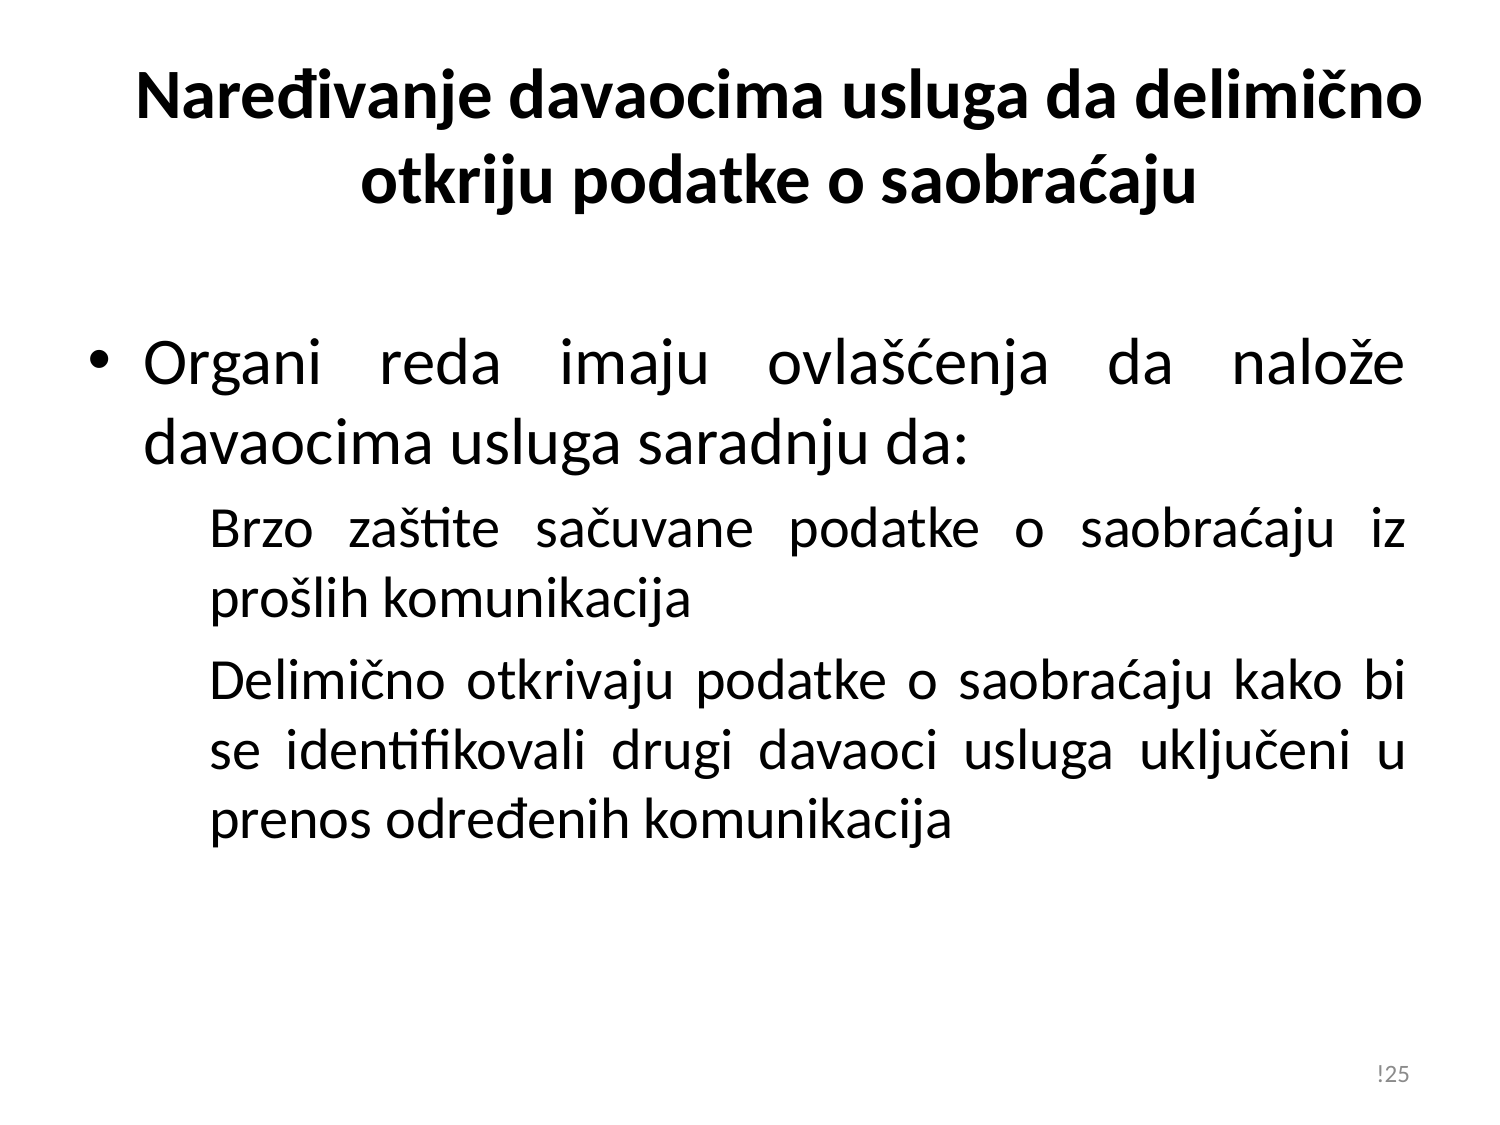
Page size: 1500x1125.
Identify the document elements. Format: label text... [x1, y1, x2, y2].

title Naređivanje davaocima usluga da delimično otkriju podatke o saobraćaju [75, 40, 1486, 219]
slide_number !25 [1074, 1042, 1425, 1103]
list Organi reda imaju ovlašćenja da nalože davaocima usluga saradnju da: Brzo zaštite sačuvane podatke o saobraćaju iz prošlih komunikacija Delimično otkrivaju podatke o saobraćaju kako bi se identifikovali drugi davaoci usluga uključeni u prenos određenih komunikacija [72, 310, 1423, 1024]
